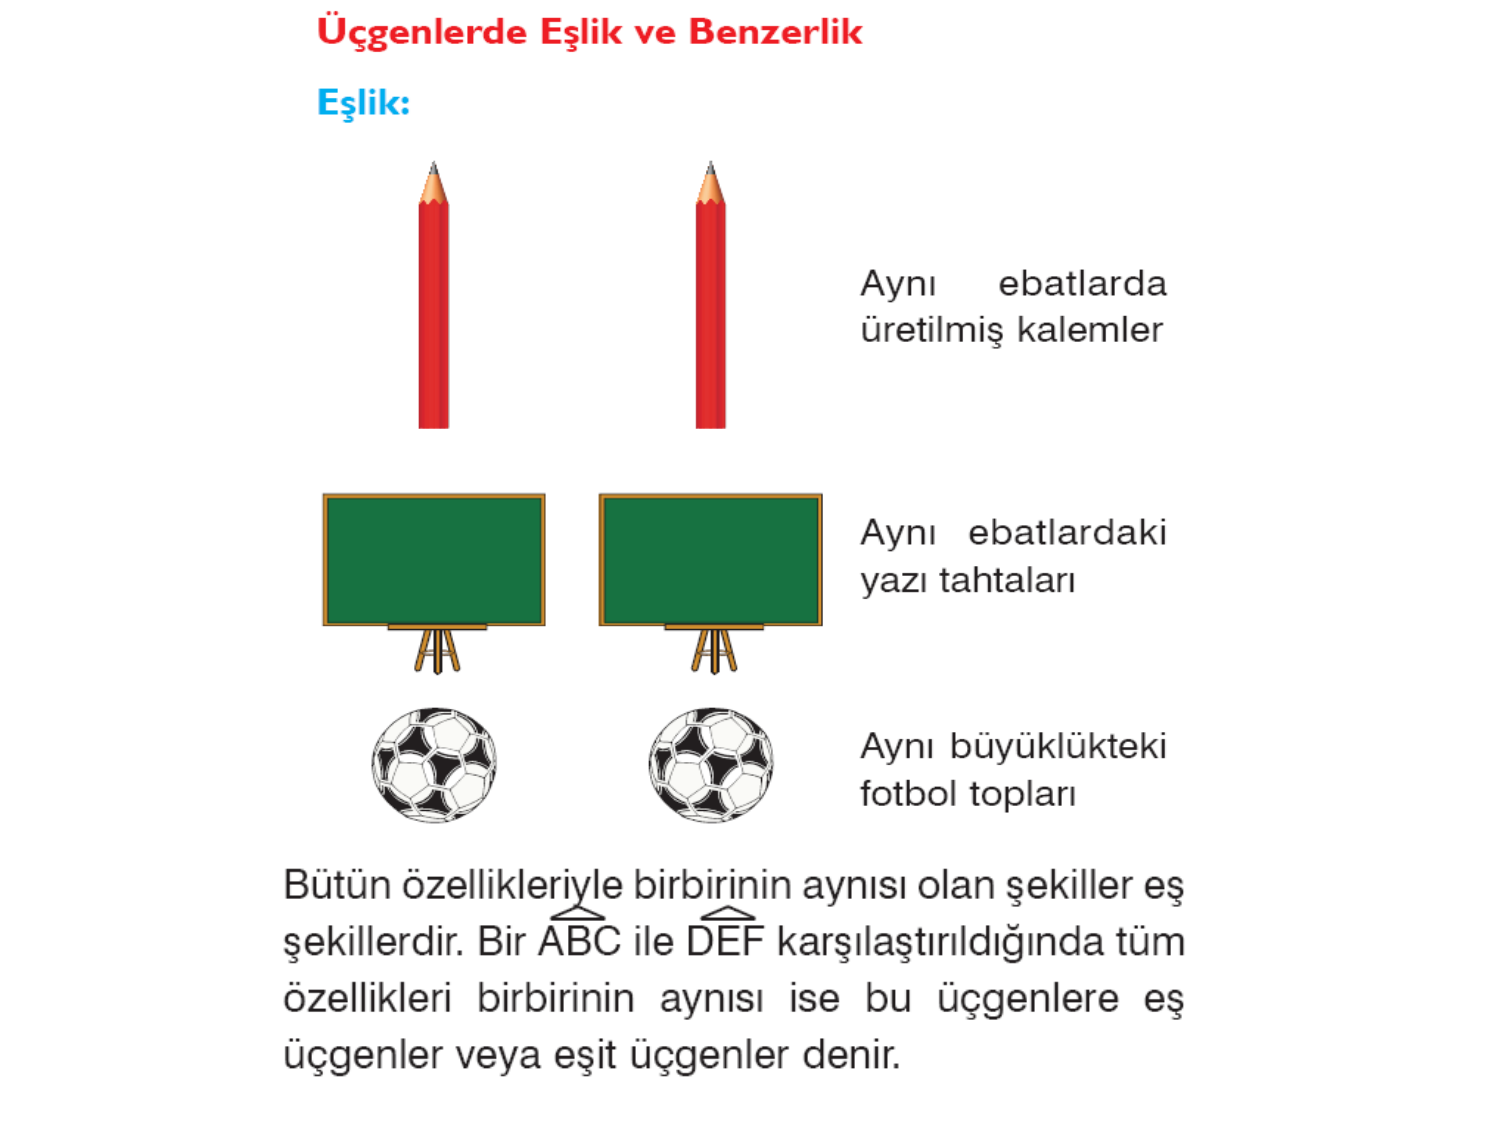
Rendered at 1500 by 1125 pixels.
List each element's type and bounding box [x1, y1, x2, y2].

picture [304, 0, 1196, 844]
picture [276, 855, 1196, 1089]
